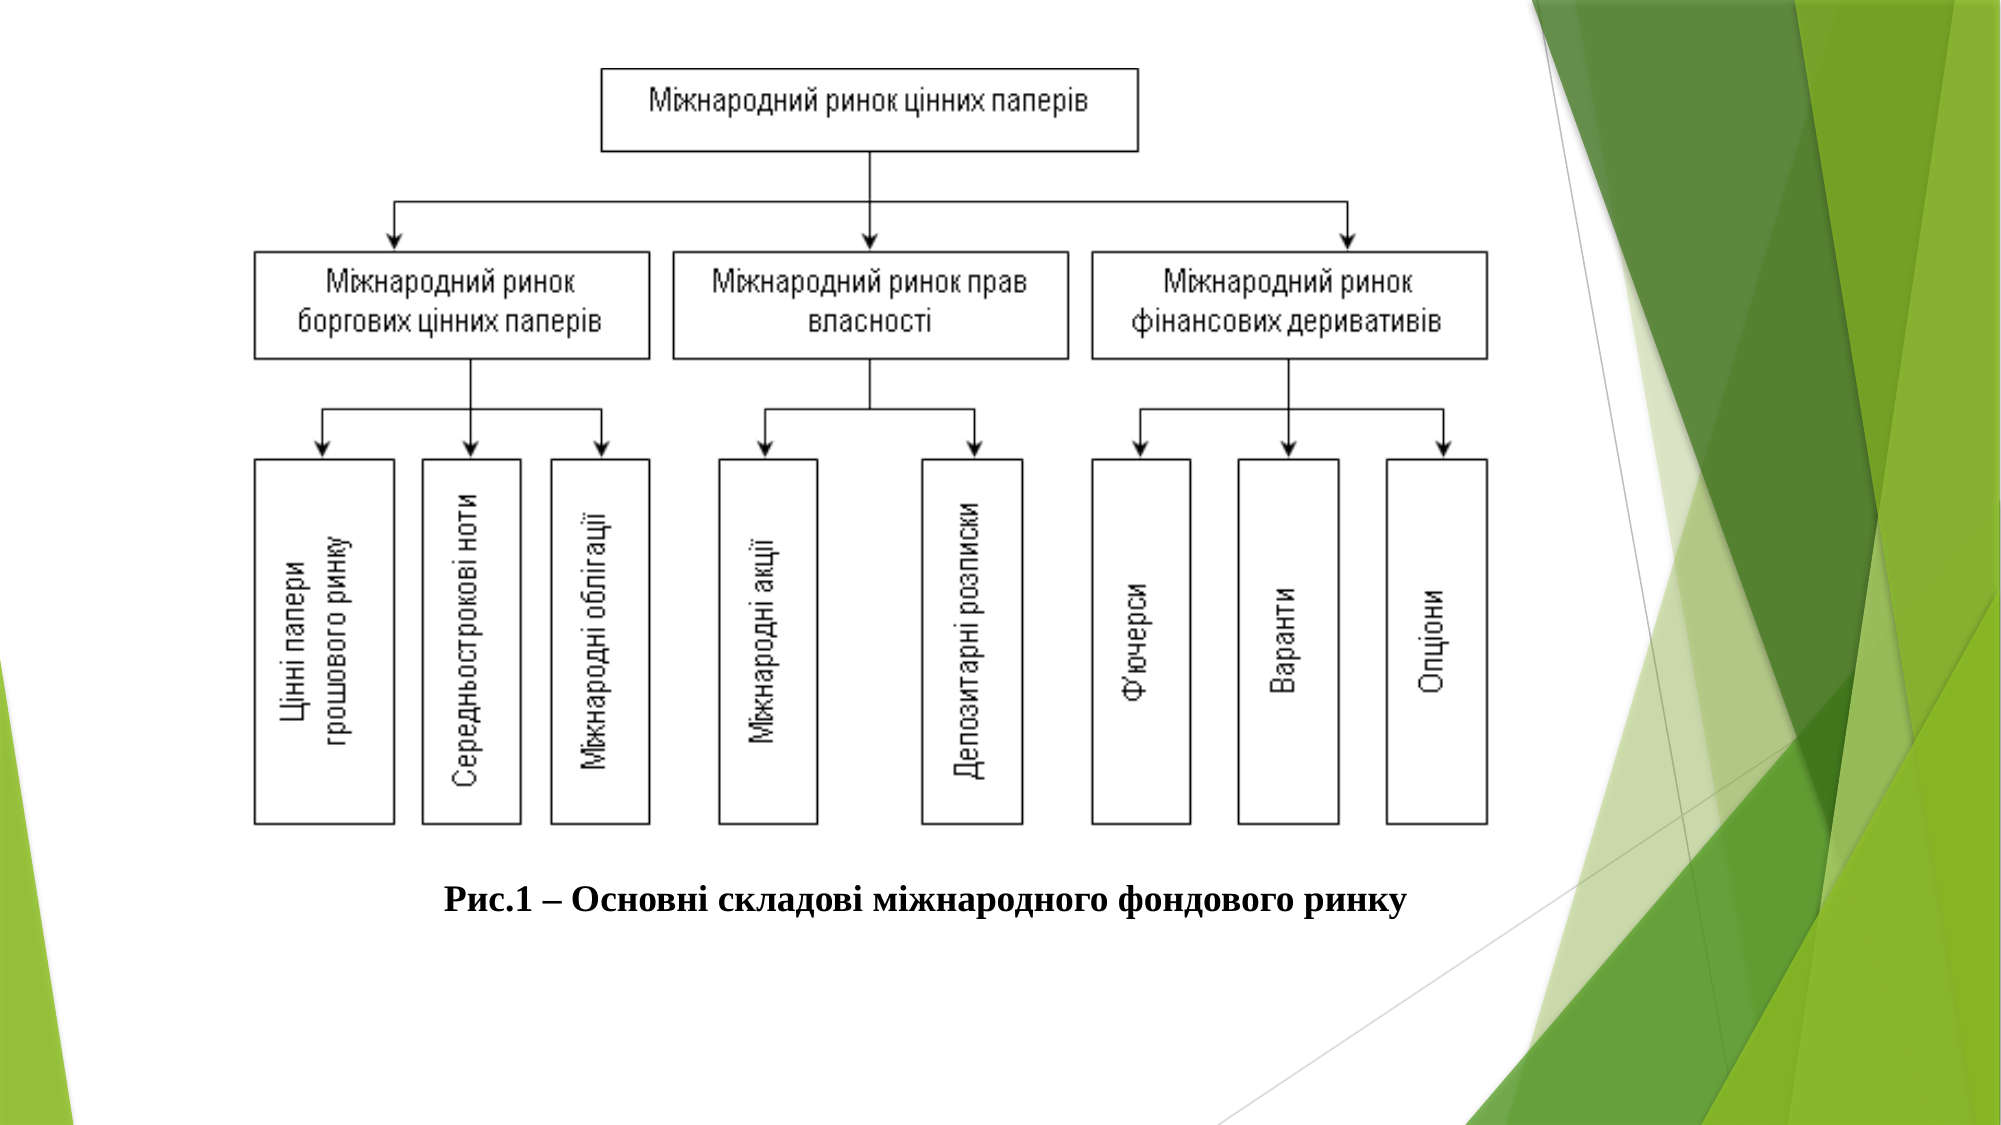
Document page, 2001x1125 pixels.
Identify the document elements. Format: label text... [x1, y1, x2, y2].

text_box Рис.1 – Основні складові міжнародного фондового ринку [429, 868, 1423, 928]
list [252, 67, 1492, 828]
